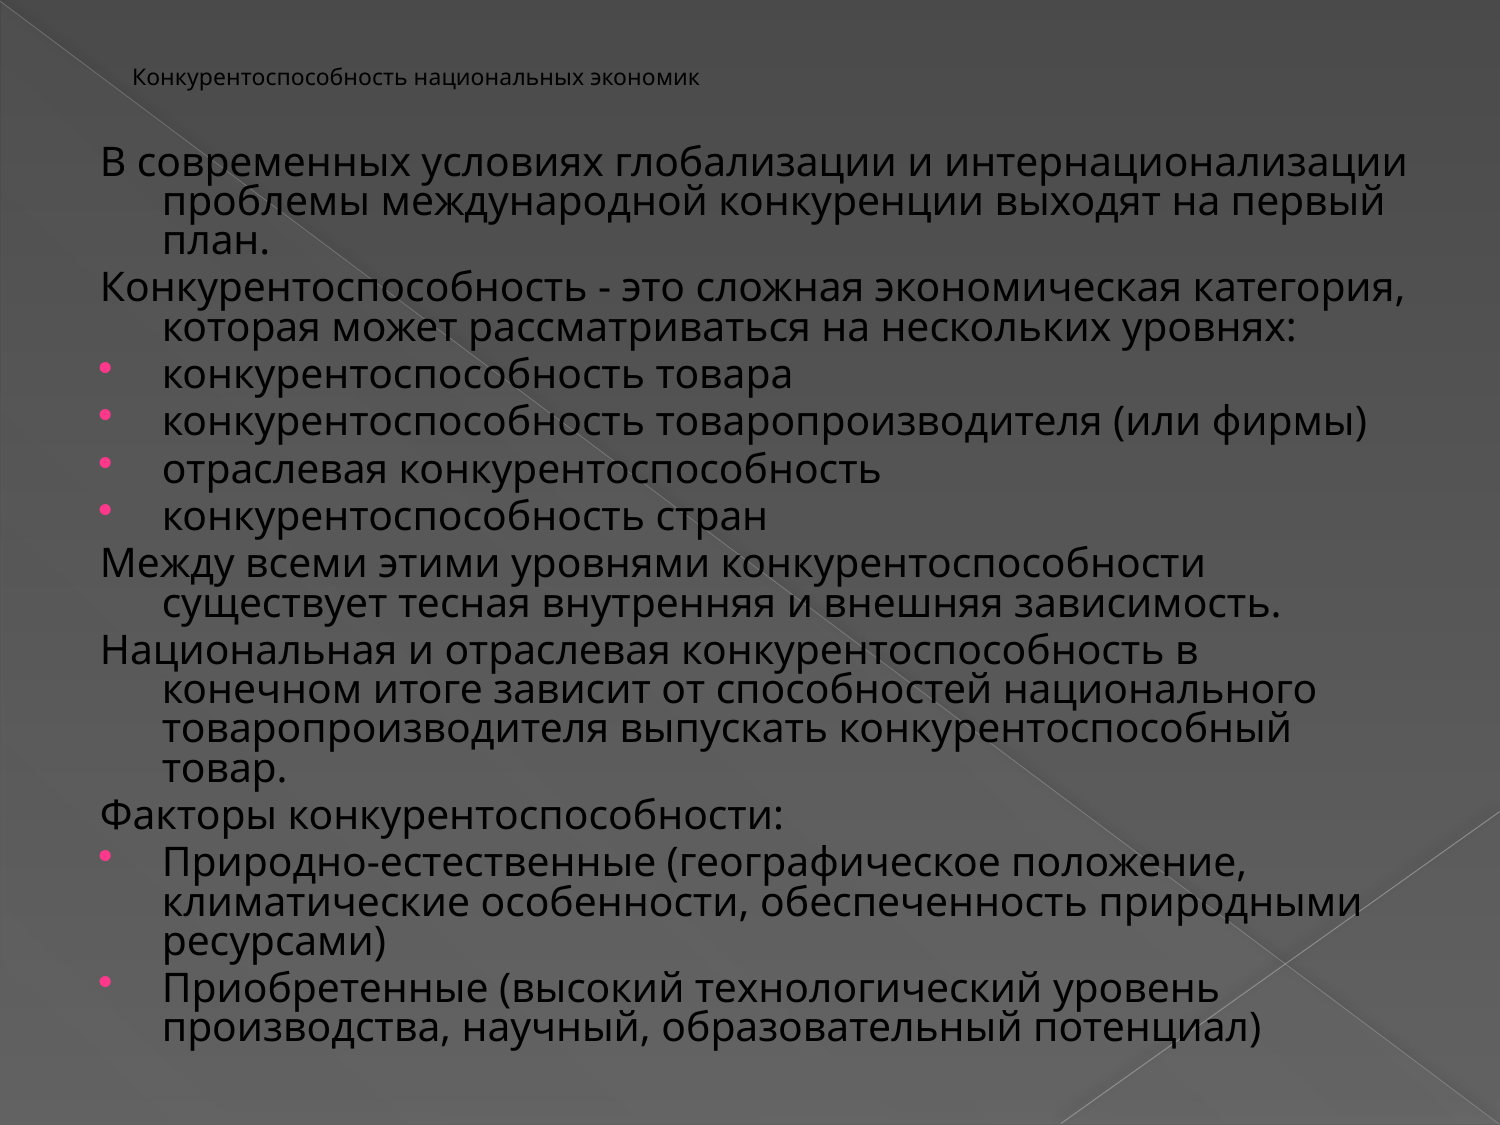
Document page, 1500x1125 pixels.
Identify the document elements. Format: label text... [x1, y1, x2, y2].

title Конкурентоспособность национальных экономик [76, 54, 1427, 126]
list В современных условиях глобализации и интернационализации проблемы международной конкуренции выходят на первый план. Конкурентоспособность - это сложная экономическая категория, которая может рассматриваться на нескольких уровнях: конкурентоспособность товара конкурентоспособность товаропроизводителя (или фирмы) отраслевая конкурентоспособность конкурентоспособность стран Между всеми этими уровнями конкурентоспособности существует тесная внутренняя и внешняя зависимость. Национальная и отраслевая конкурентоспособность в конечном итоге зависит от способностей национального товаропроизводителя выпускать конкурентоспособный товар. Факторы конкурентоспособности: Природно-естественные (географическое положение, климатические особенности, обеспеченность природными ресурсами) Приобретенные (высокий технологический уровень производства, научный, образовательный потенциал) [75, 137, 1425, 1071]
